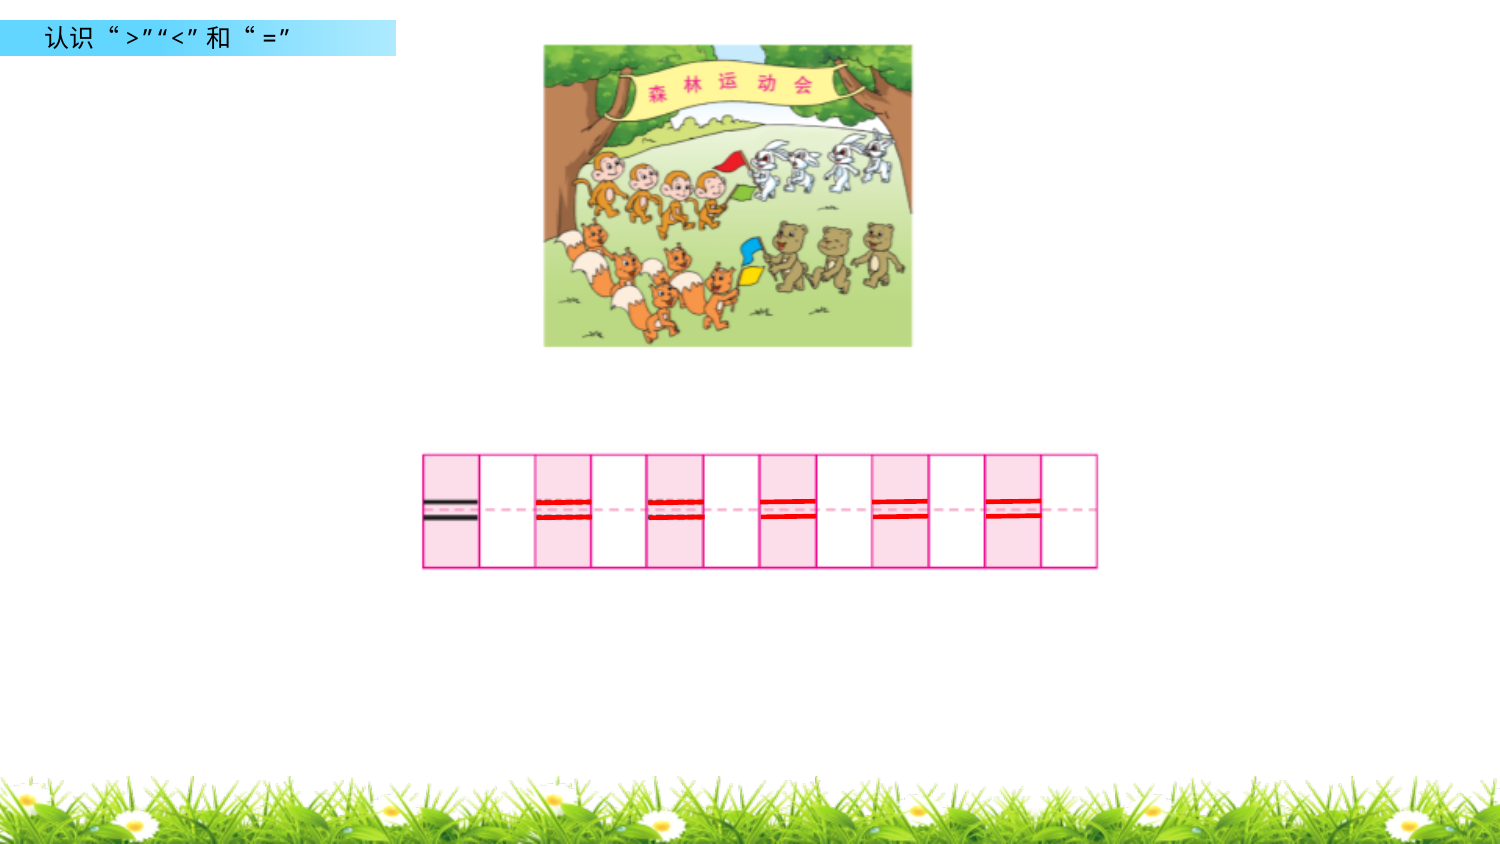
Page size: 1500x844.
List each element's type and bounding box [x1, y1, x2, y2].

picture [421, 450, 1101, 575]
picture [538, 34, 916, 353]
picture [0, 776, 1500, 844]
